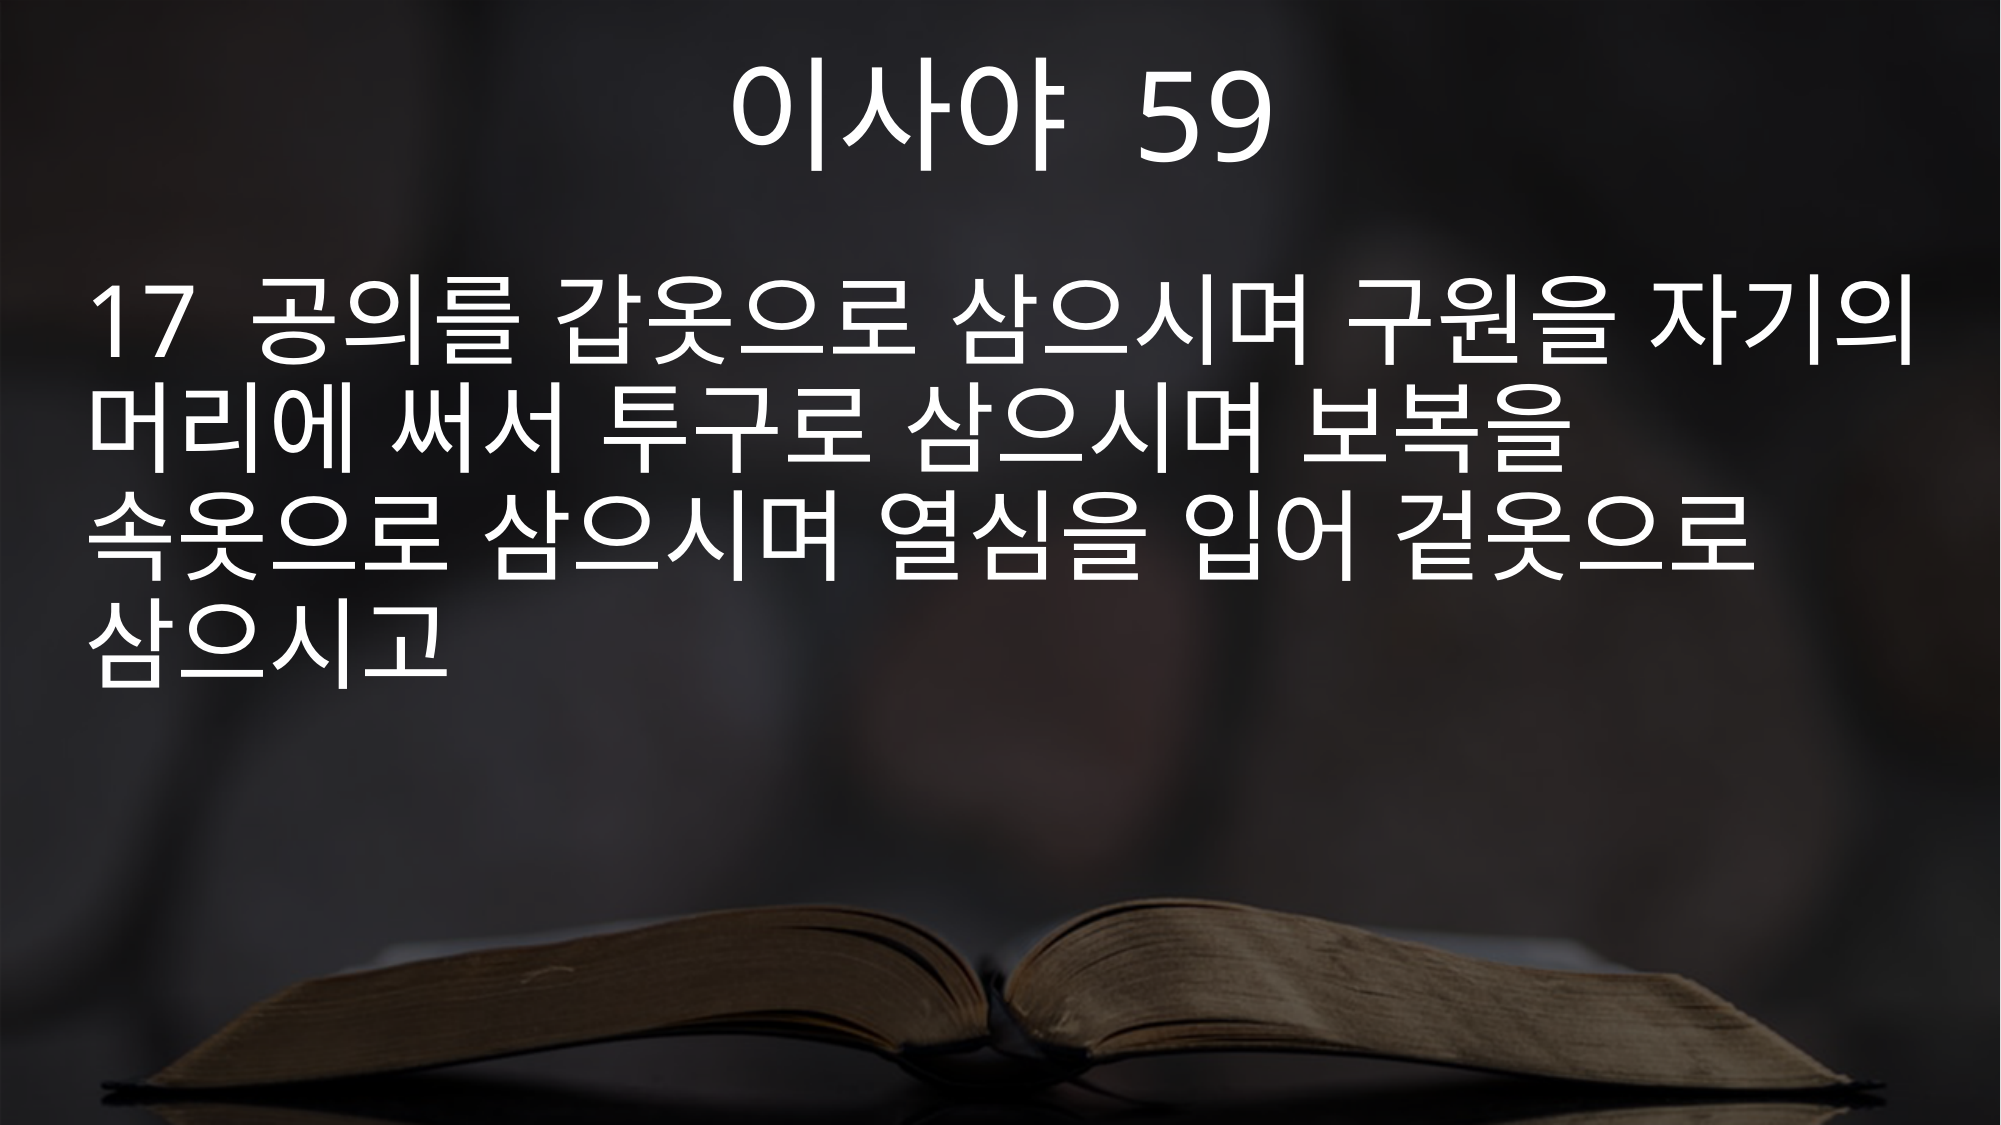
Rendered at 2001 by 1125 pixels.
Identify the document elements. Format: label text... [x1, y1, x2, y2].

list 17 공의를 갑옷으로 삼으시며 구원을 자기의 머리에 써서 투구로 삼으시며 보복을 속옷으로 삼으시며 열심을 입어 겉옷으로 삼으시고 [69, 263, 1953, 423]
picture [0, 0, 2001, 1125]
footer 이사야 59 [0, 32, 2000, 192]
